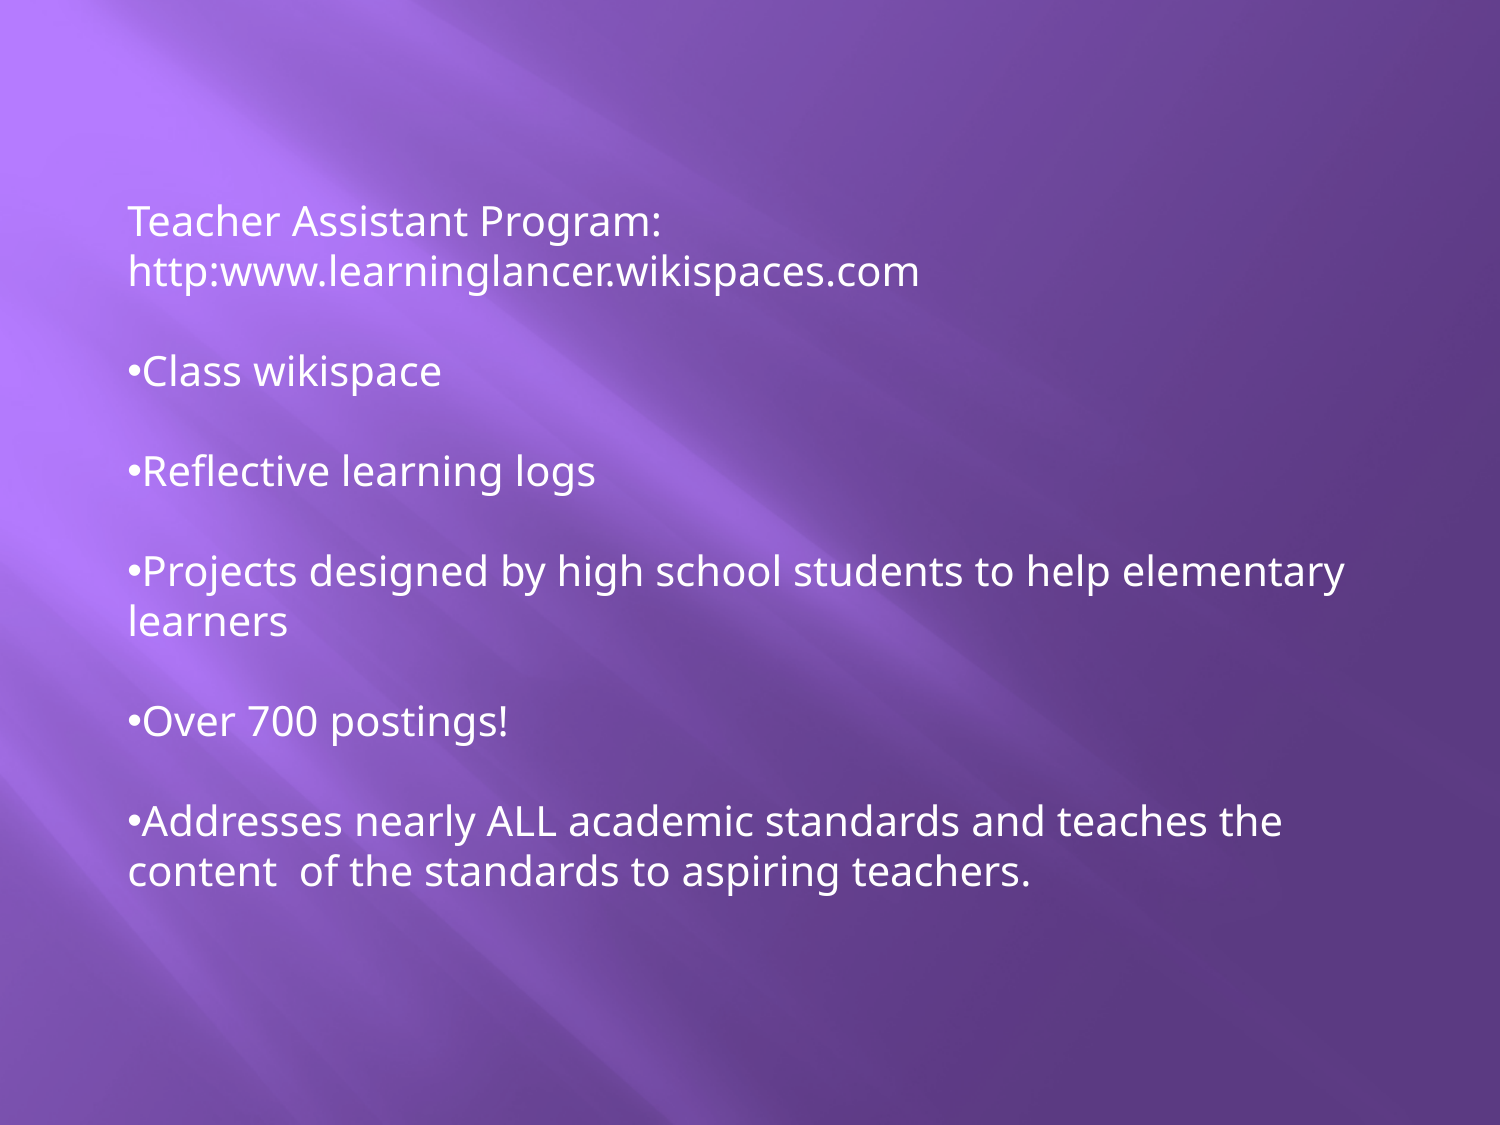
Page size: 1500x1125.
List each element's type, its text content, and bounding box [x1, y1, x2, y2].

text_box Teacher Assistant Program: http:www.learninglancer.wikispaces.com Class wikispace Reflective learning logs Projects designed by high school students to help elementary learners Over 700 postings! Addresses nearly ALL academic standards and teaches the content of the standards to aspiring teachers. [112, 187, 1375, 948]
